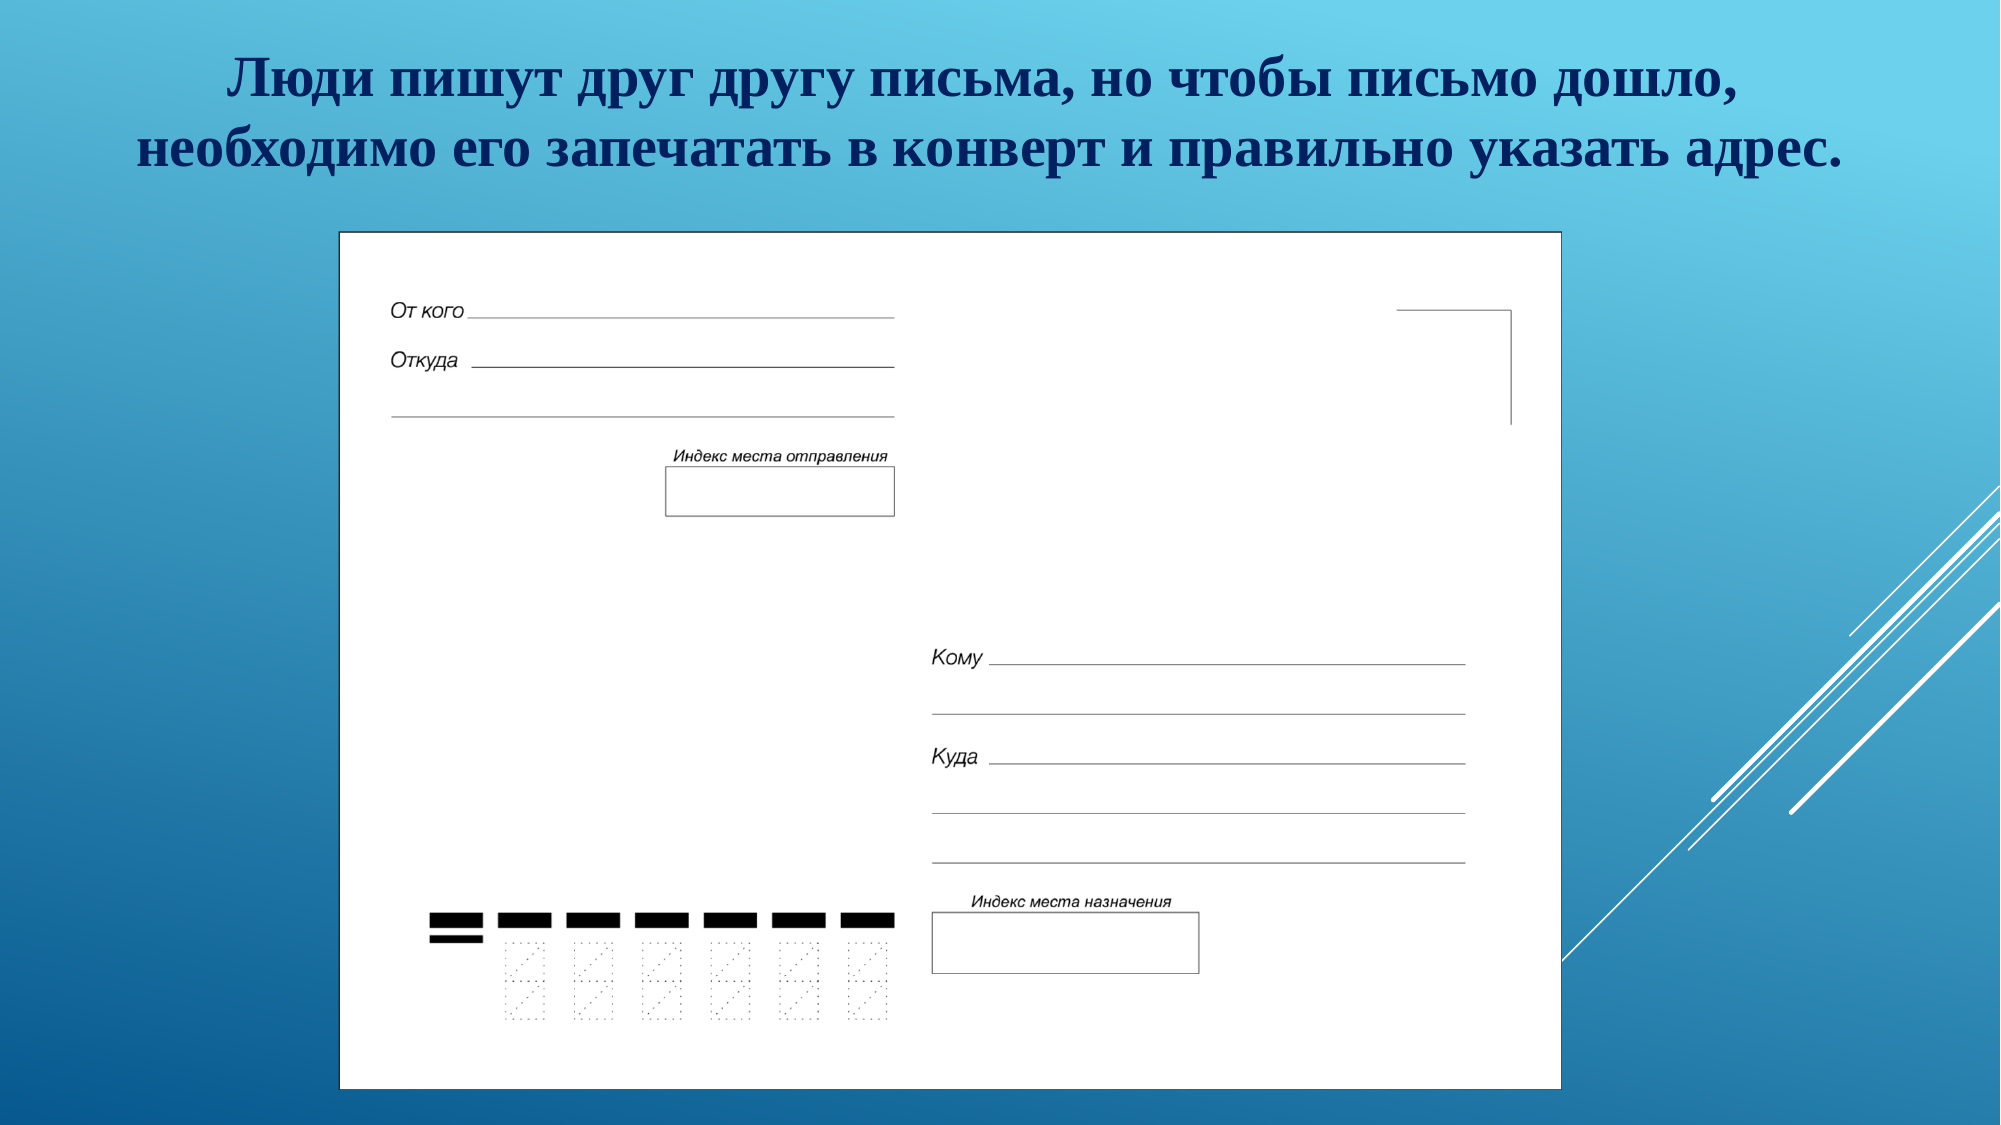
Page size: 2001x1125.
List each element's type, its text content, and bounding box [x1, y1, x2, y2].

text_box Люди пишут друг другу письма, но чтобы письмо дошло, необходимо его запечатать в конверт и правильно указать адрес. [59, 31, 1920, 186]
picture [338, 231, 1562, 1090]
